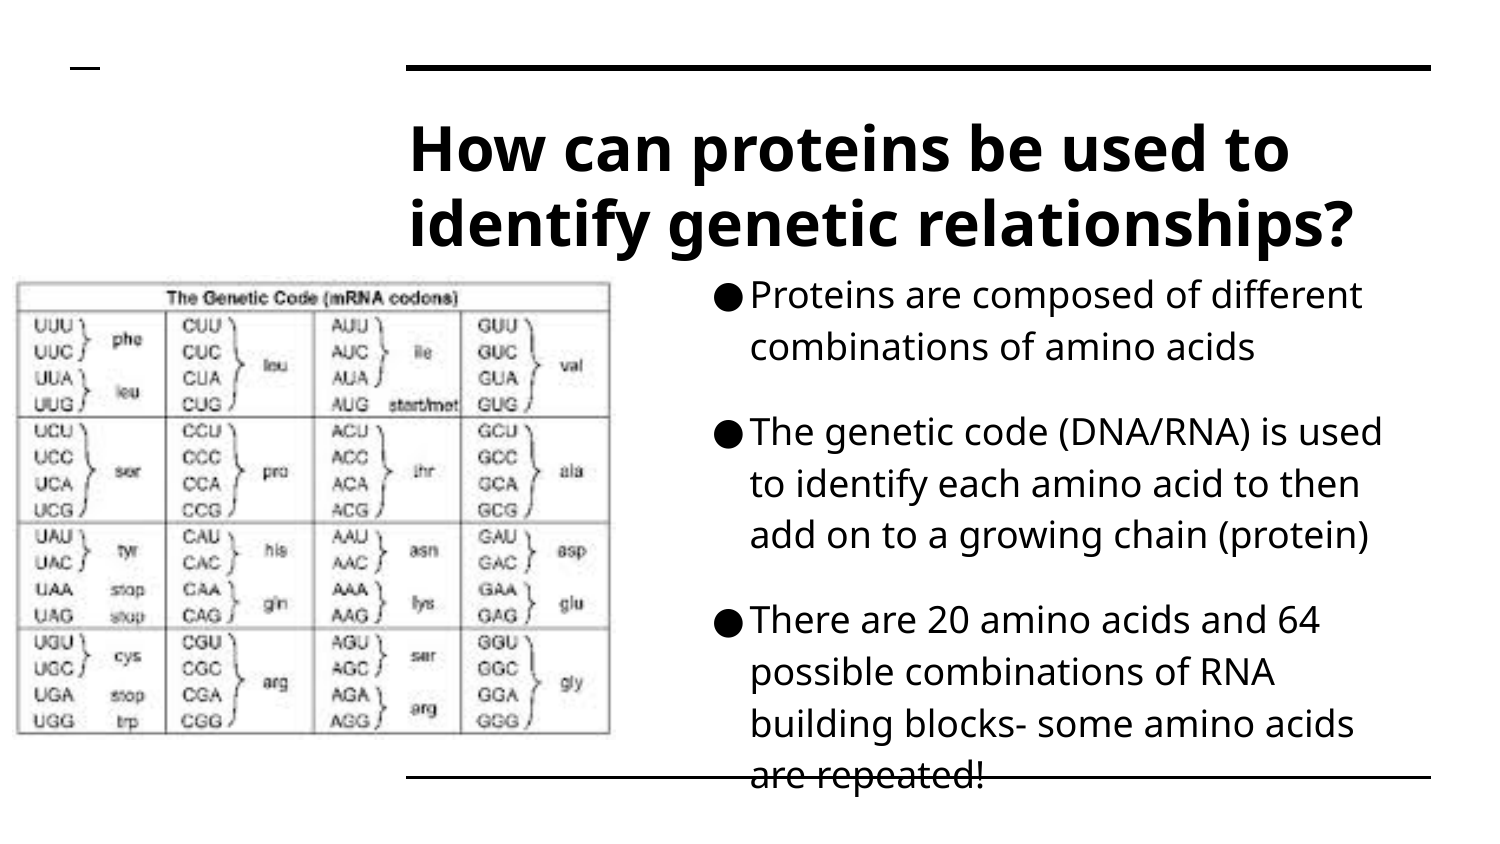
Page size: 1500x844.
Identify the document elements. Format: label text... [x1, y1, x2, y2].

title How can proteins be used to identify genetic relationships? [393, 94, 1431, 199]
list Proteins are composed of different combinations of amino acids The genetic code (DNA/RNA) is used to identify each amino acid to then add on to a growing chain (protein) There are 20 amino acids and 64 possible combinations of RNA building blocks- some amino acids are repeated! We can examine differences in protein sequences between species to infer evolutionary relationships [659, 249, 1433, 742]
picture [12, 275, 616, 741]
